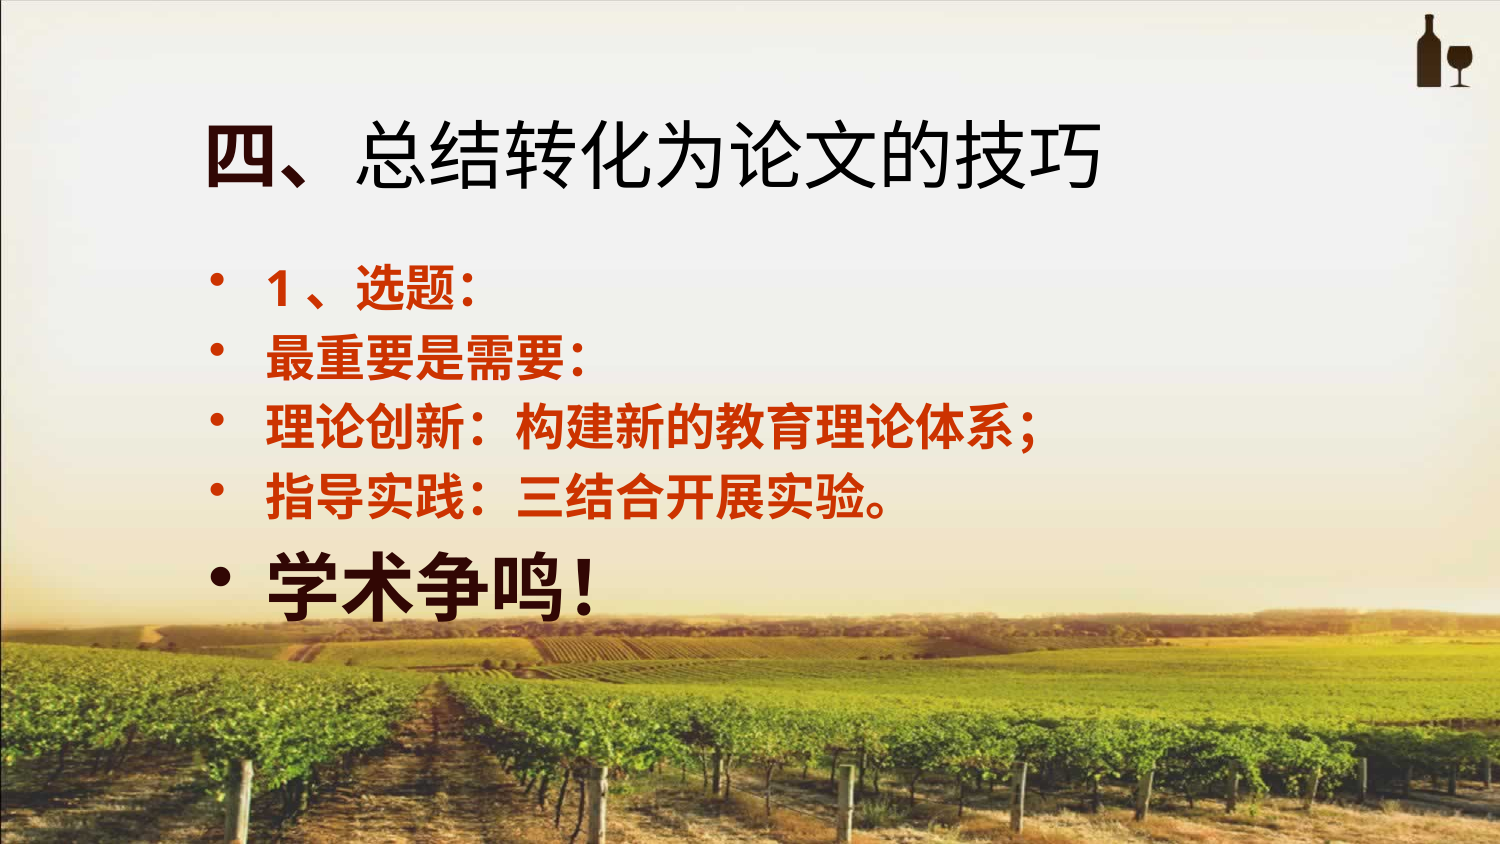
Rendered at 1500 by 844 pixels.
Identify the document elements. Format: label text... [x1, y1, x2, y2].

title 四、总结转化为论文的技巧 [188, 26, 1468, 207]
list 1、选题： 最重要是需要： 理论创新：构建新的教育理论体系； 指导实践：三结合开展实验。 学术争鸣！ [193, 248, 1470, 755]
picture [0, 0, 1500, 844]
